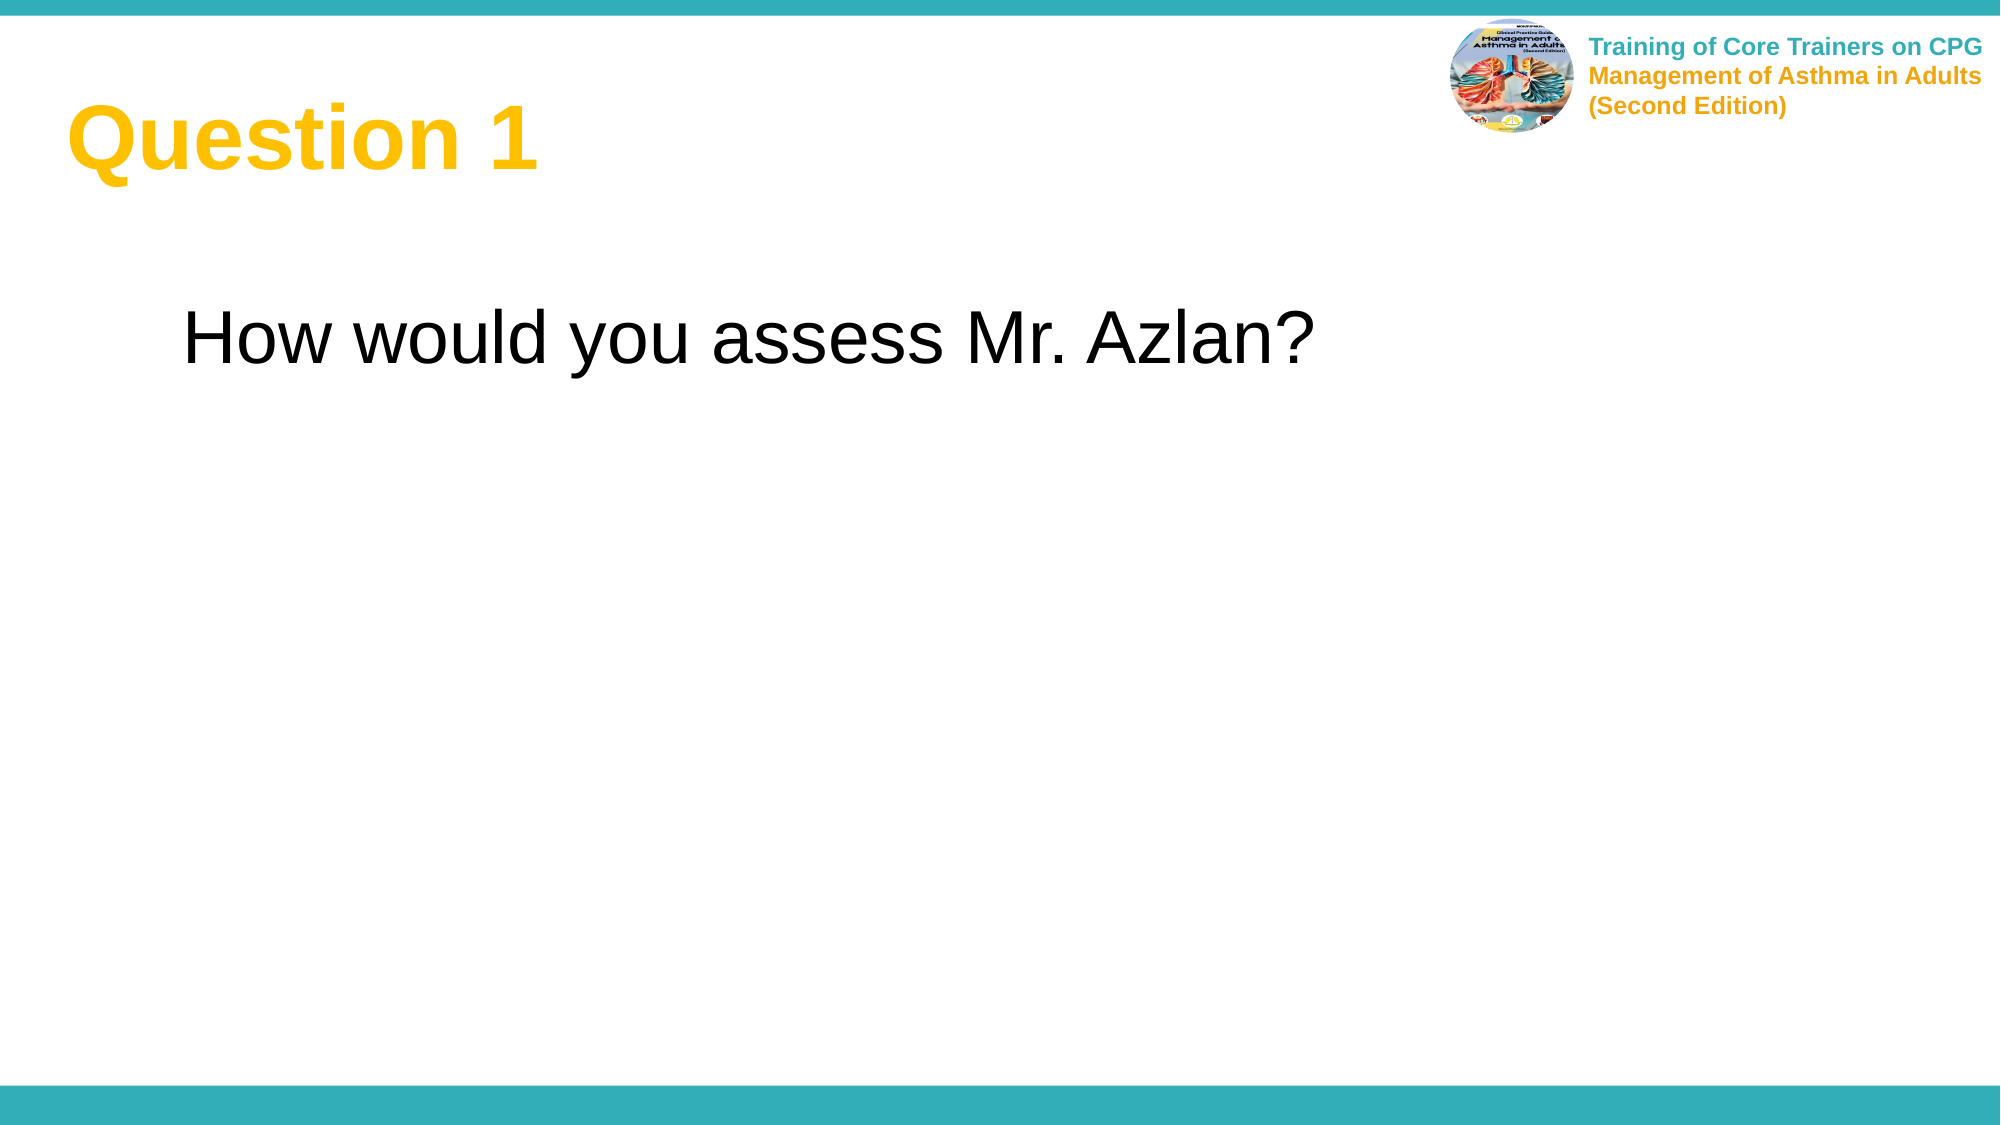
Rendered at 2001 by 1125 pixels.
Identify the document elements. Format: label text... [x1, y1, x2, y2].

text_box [1449, 18, 2000, 133]
text_box How would you assess Mr. Azlan? [167, 281, 2000, 387]
text_box Question 1 [0, 69, 2000, 196]
